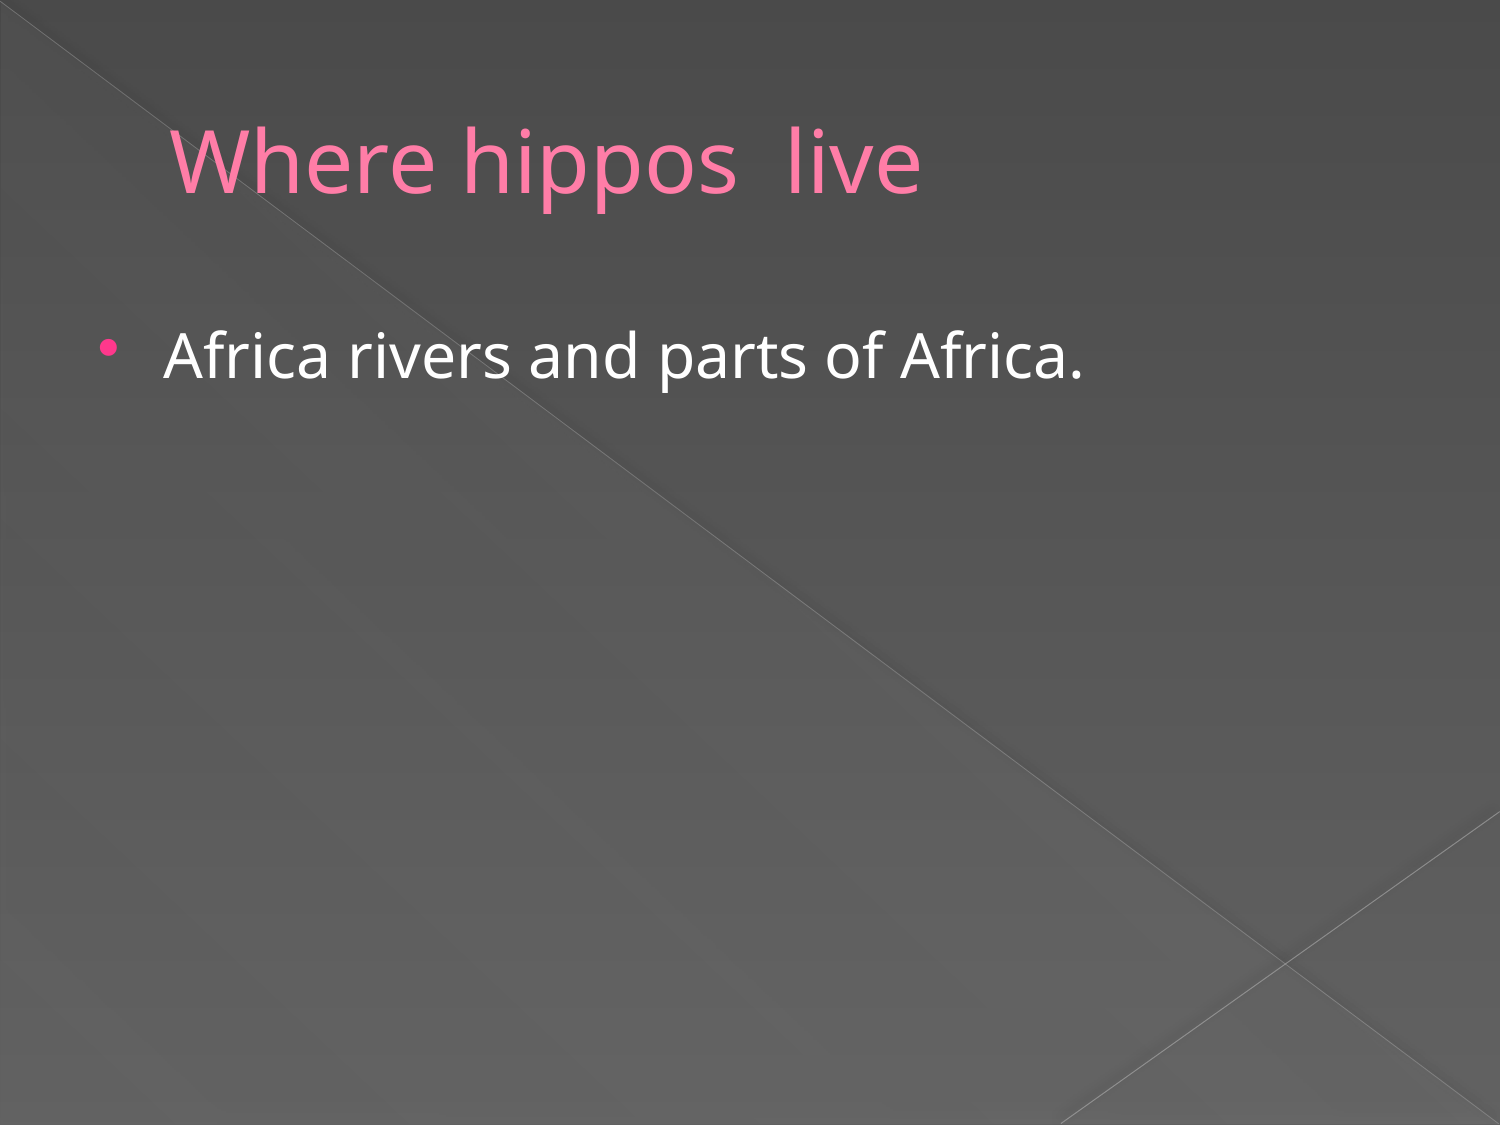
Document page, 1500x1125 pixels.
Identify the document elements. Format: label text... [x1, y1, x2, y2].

title Where hippos live [75, 43, 1425, 274]
list Africa rivers and parts of Africa. [75, 308, 1425, 1059]
